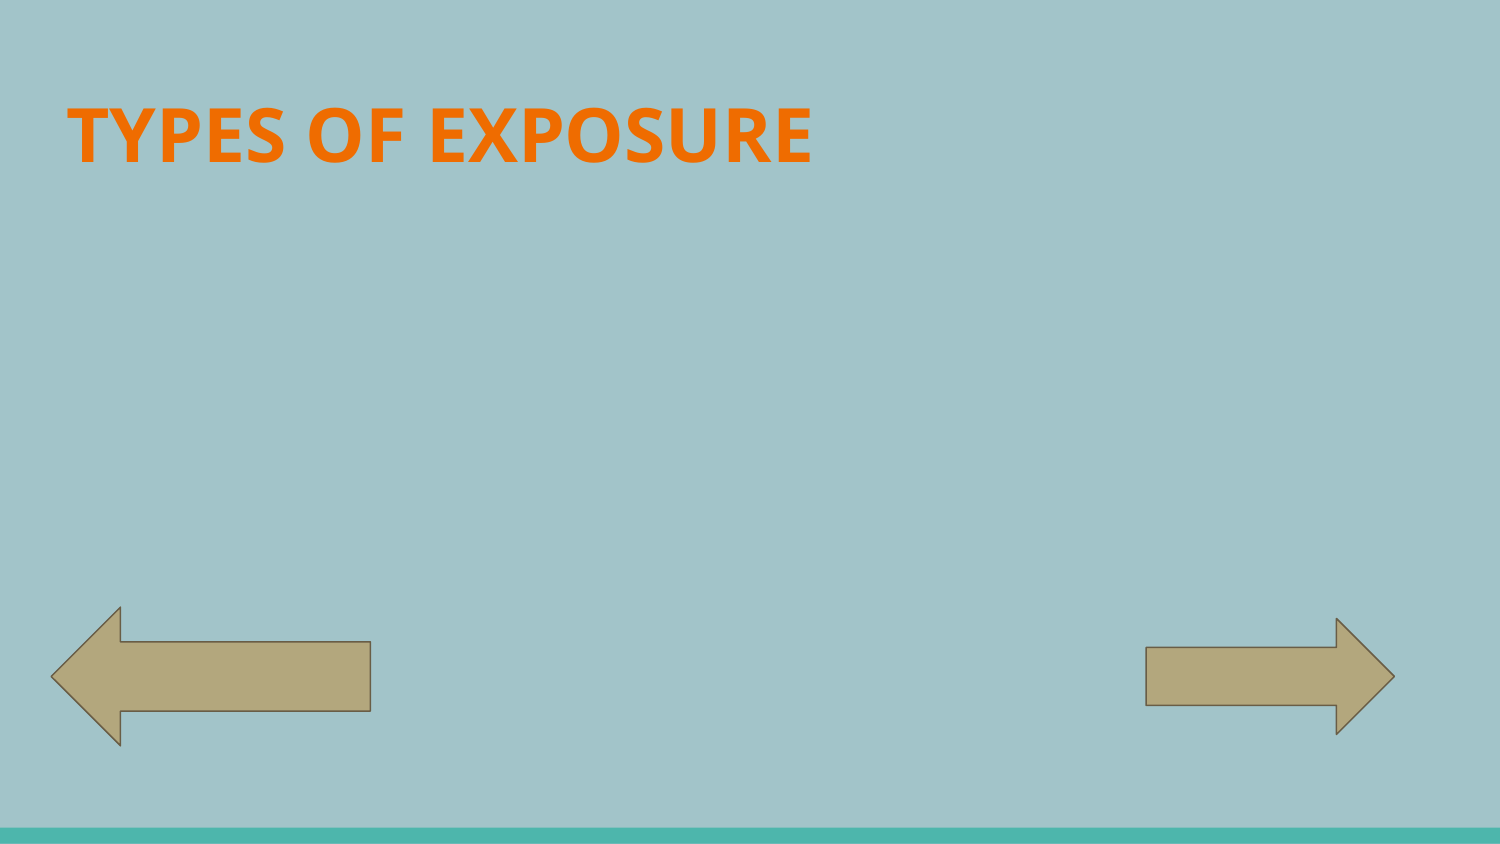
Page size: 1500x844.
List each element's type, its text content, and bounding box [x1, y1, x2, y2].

title TYPES OF EXPOSURE [51, 72, 1449, 189]
text_box [1146, 618, 1395, 735]
text_box [51, 607, 371, 746]
